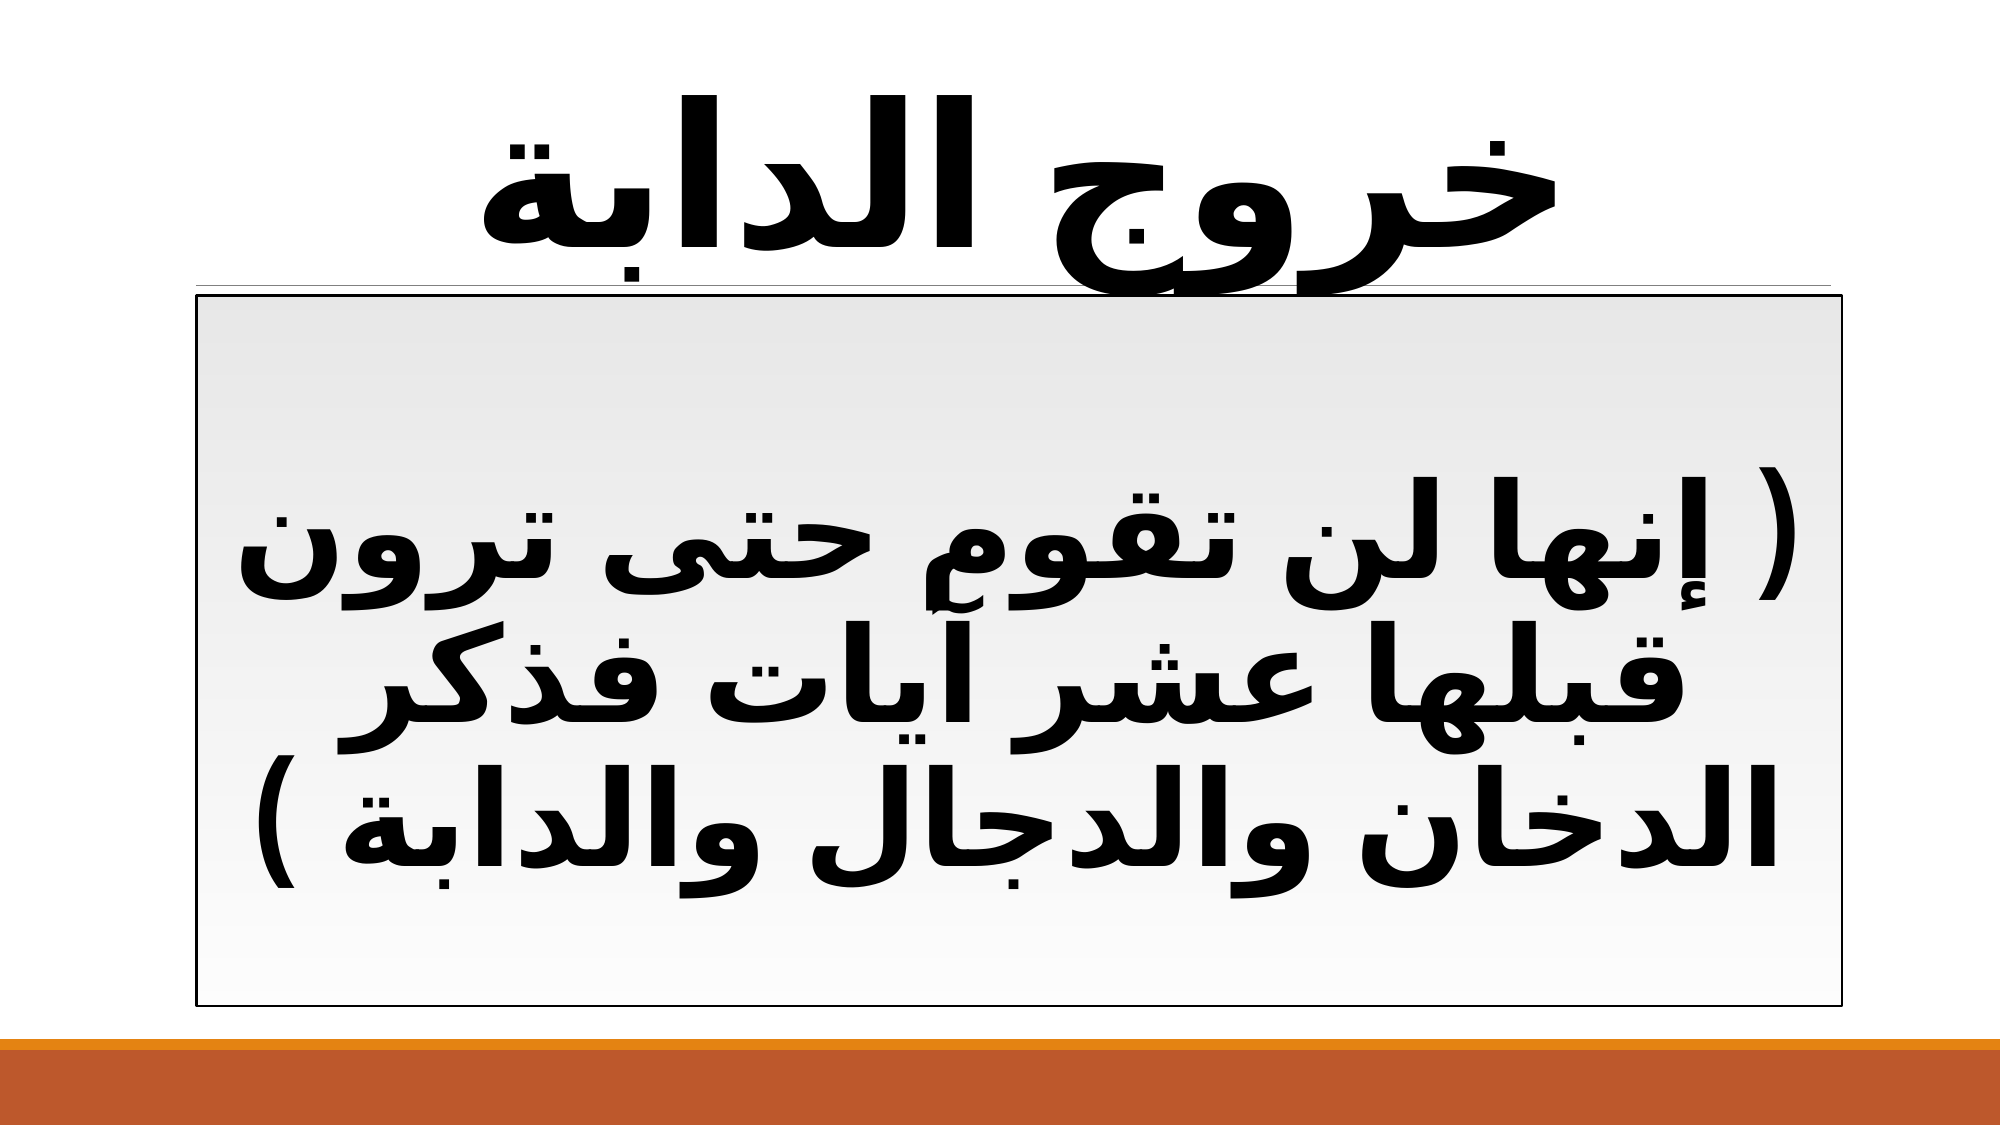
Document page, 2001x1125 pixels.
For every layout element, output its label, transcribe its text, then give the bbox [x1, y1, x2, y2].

title خروج الدابة [232, 44, 1813, 294]
list ( إنها لن تقوم حتى ترون قبلها عشر آيات فذكر الدخان والدجال والدابة ) [195, 294, 1843, 1007]
